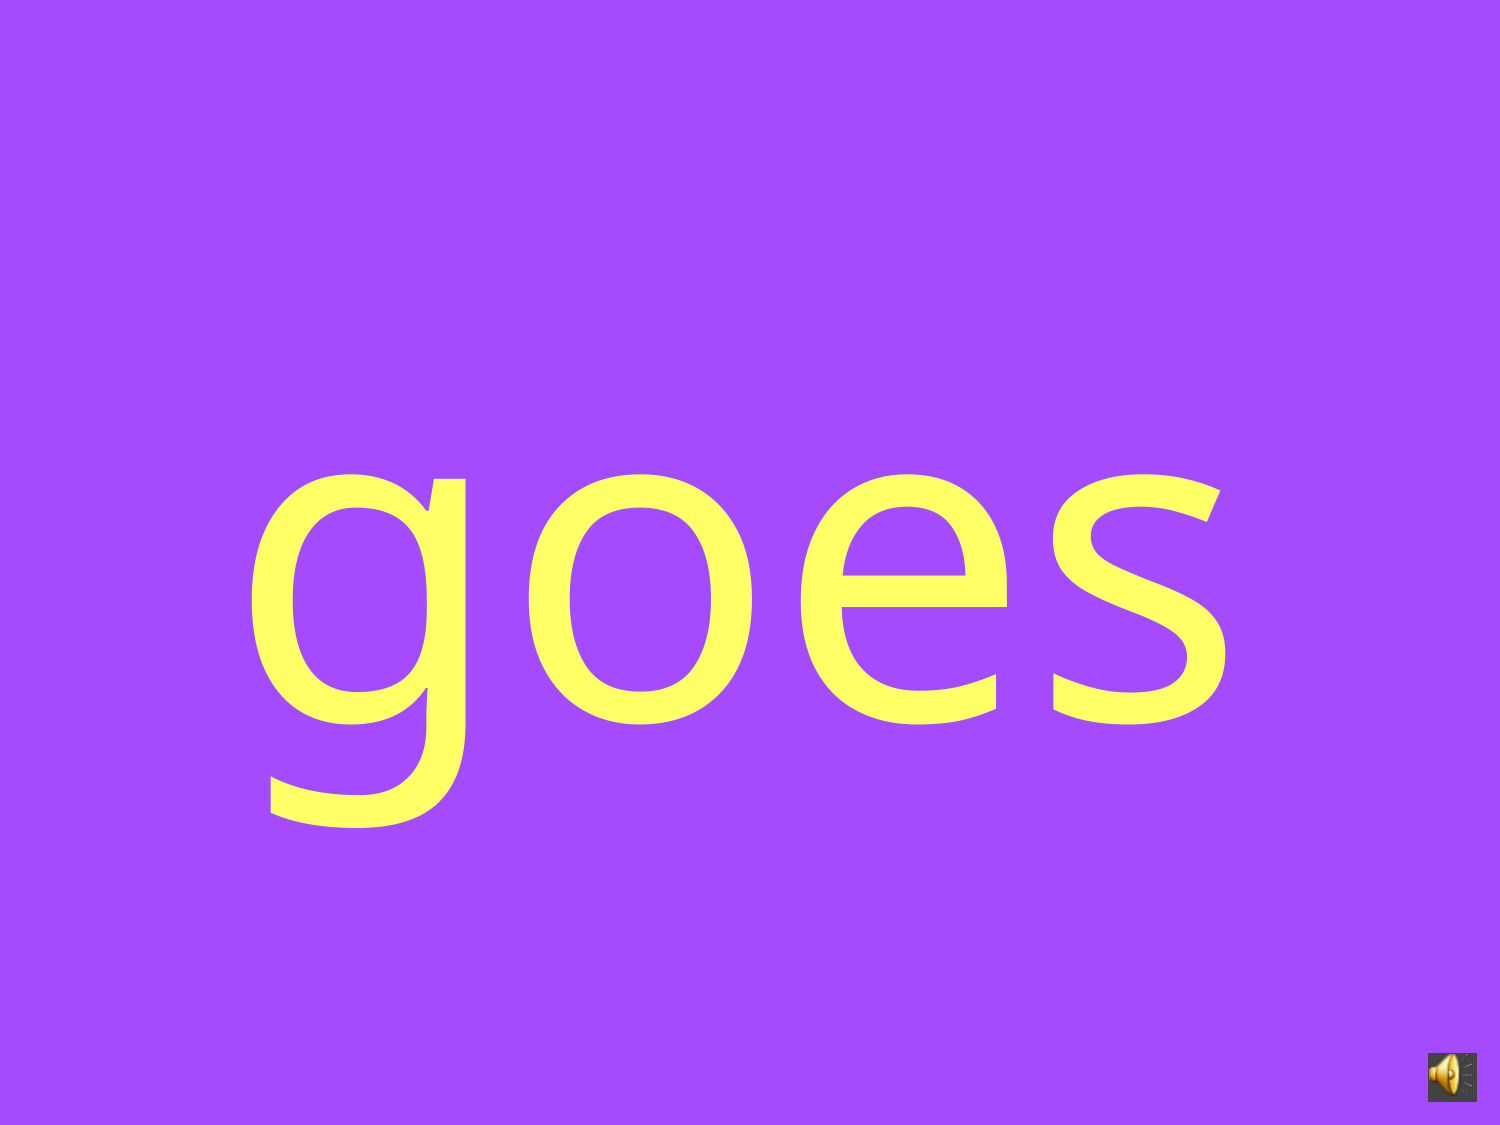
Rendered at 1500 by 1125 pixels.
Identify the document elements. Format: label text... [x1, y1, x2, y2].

subtitle goes [212, 262, 1450, 763]
picture [1427, 1052, 1478, 1103]
